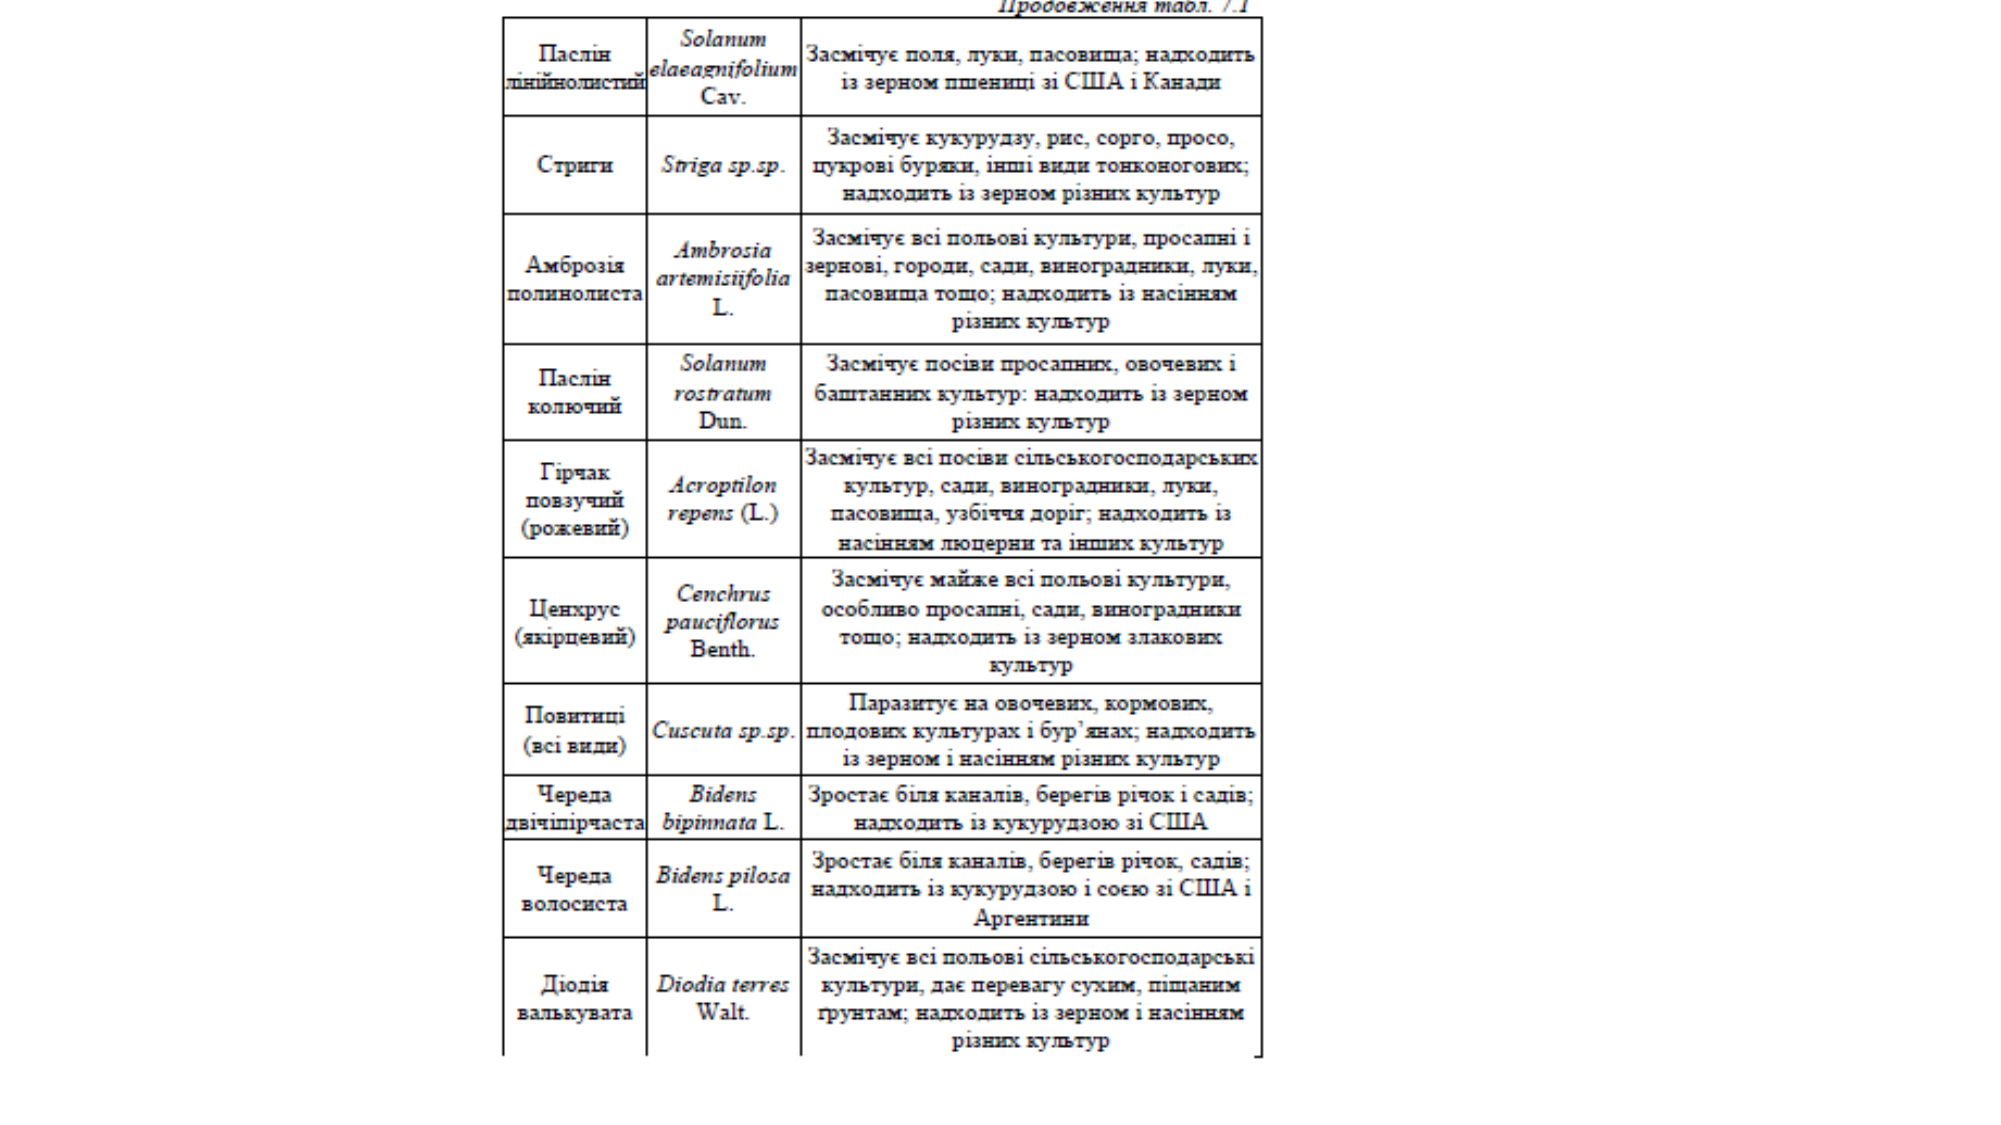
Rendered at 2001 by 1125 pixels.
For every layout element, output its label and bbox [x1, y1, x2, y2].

list [455, 0, 1311, 1101]
